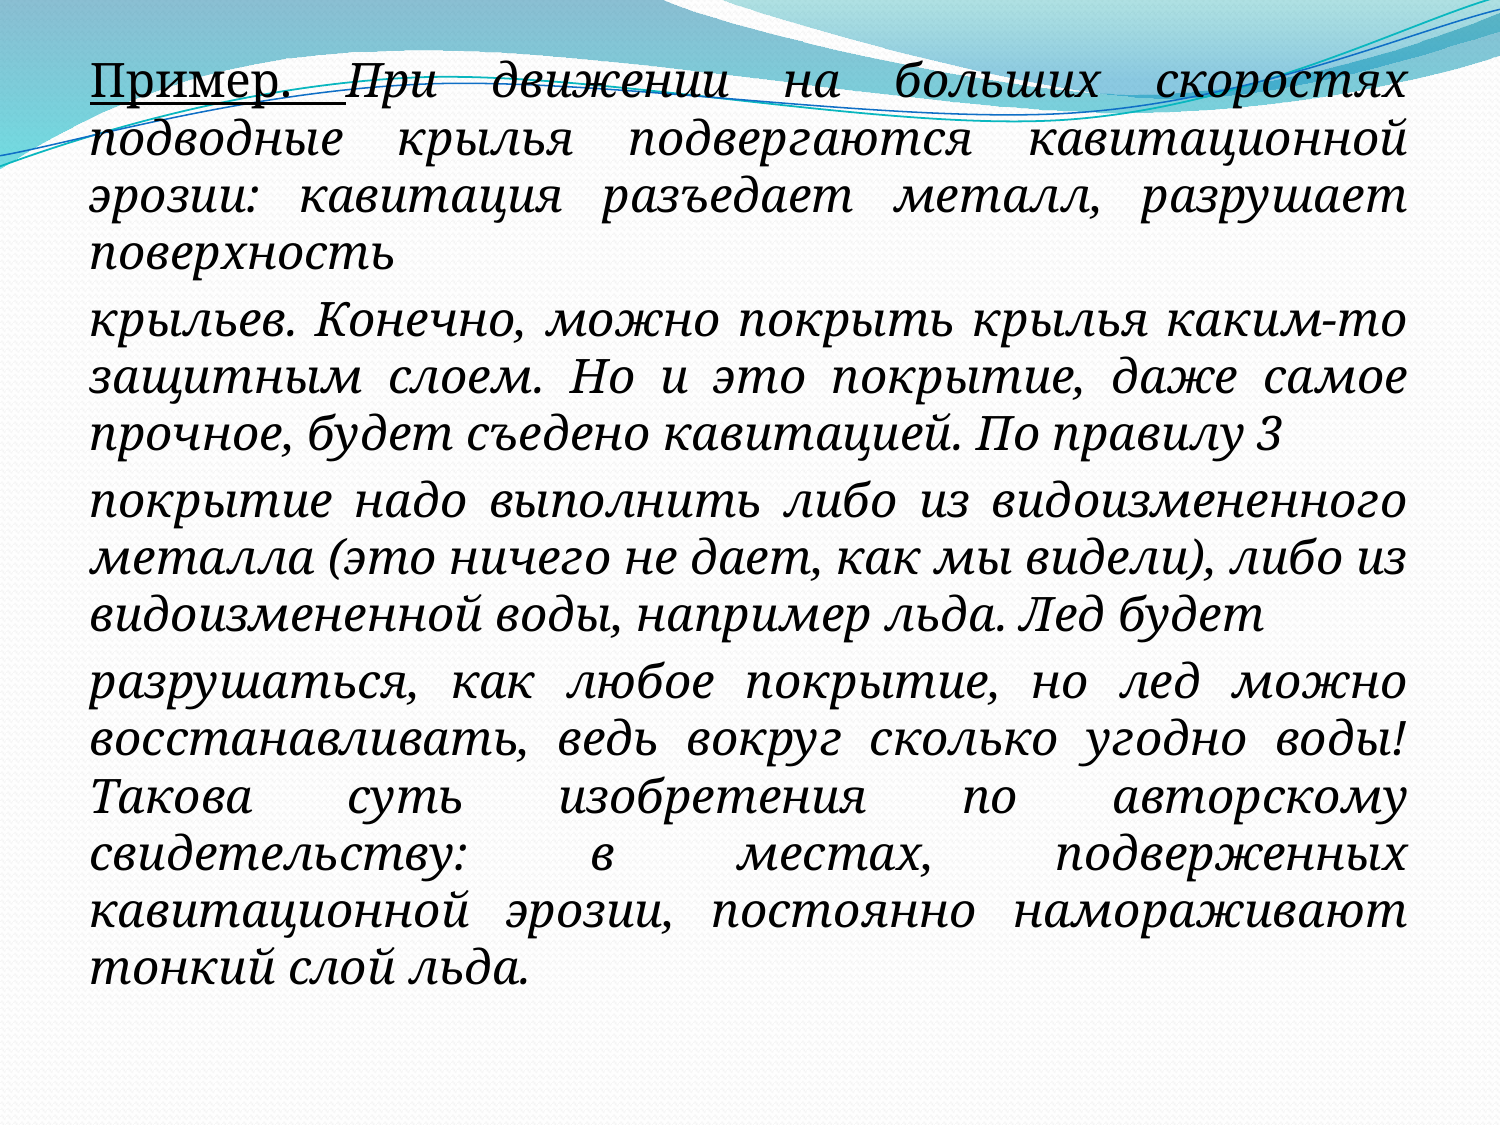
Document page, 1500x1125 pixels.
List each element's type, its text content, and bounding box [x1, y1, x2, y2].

list Пример. При движении на больших скоростях подводные крылья подвергаются кавитационной эрозии: кавитация разъедает металл, разрушает поверхность крыльев. Конечно, можно покрыть крылья каким-то защитным слоем. Но и это покрытие, даже самое прочное, будет съедено кавитацией. По правилу 3 покрытие надо выполнить либо из видоизмененного металла (это ничего не дает, как мы видели), либо из видоизмененной воды, например льда. Лед будет разрушаться, как любое покрытие, но лед можно восстанавливать, ведь вокруг сколько угодно воды! Такова суть изобретения по авторскому свидетельству: в местах, подверженных кавитационной эрозии, постоянно намораживают тонкий слой льда. [75, 42, 1425, 1005]
